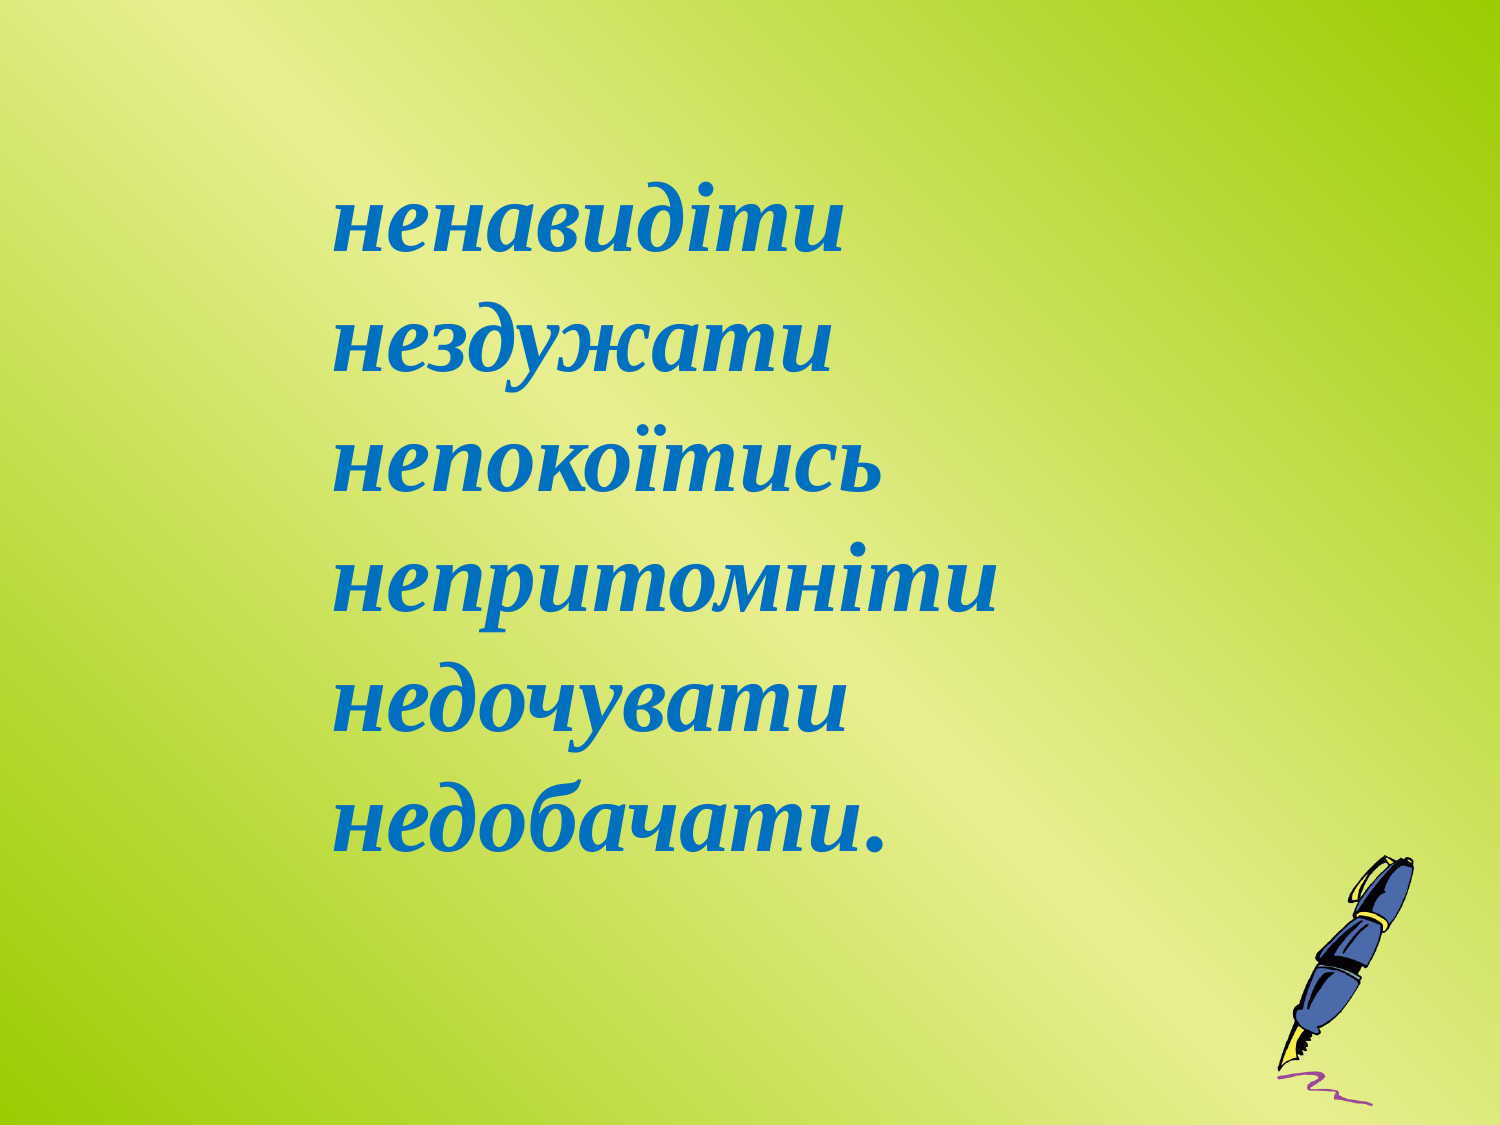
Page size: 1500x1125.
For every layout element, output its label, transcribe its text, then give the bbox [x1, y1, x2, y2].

picture [1277, 855, 1414, 1106]
text_box ненавидіти нездужати непокоїтись непритомніти недочувати недобачати. [316, 144, 1137, 879]
